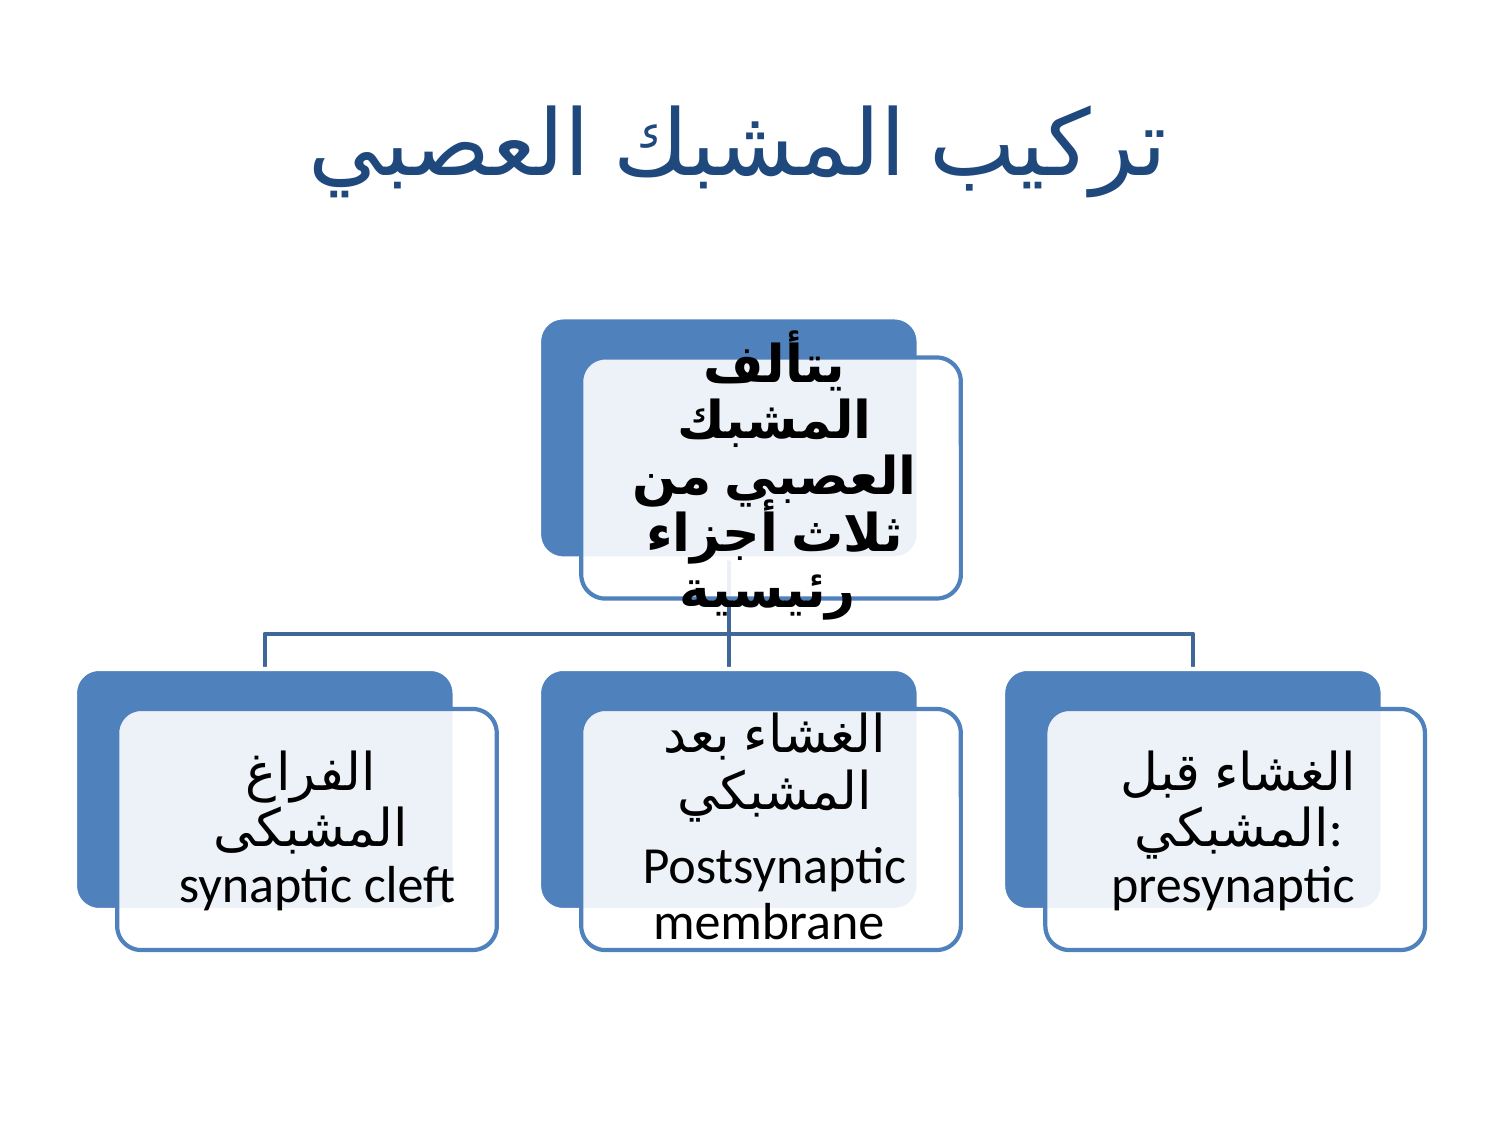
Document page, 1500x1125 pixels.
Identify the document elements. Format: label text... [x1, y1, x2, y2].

title تركيب المشبك العصبي [75, 45, 1425, 233]
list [74, 262, 1426, 1006]
